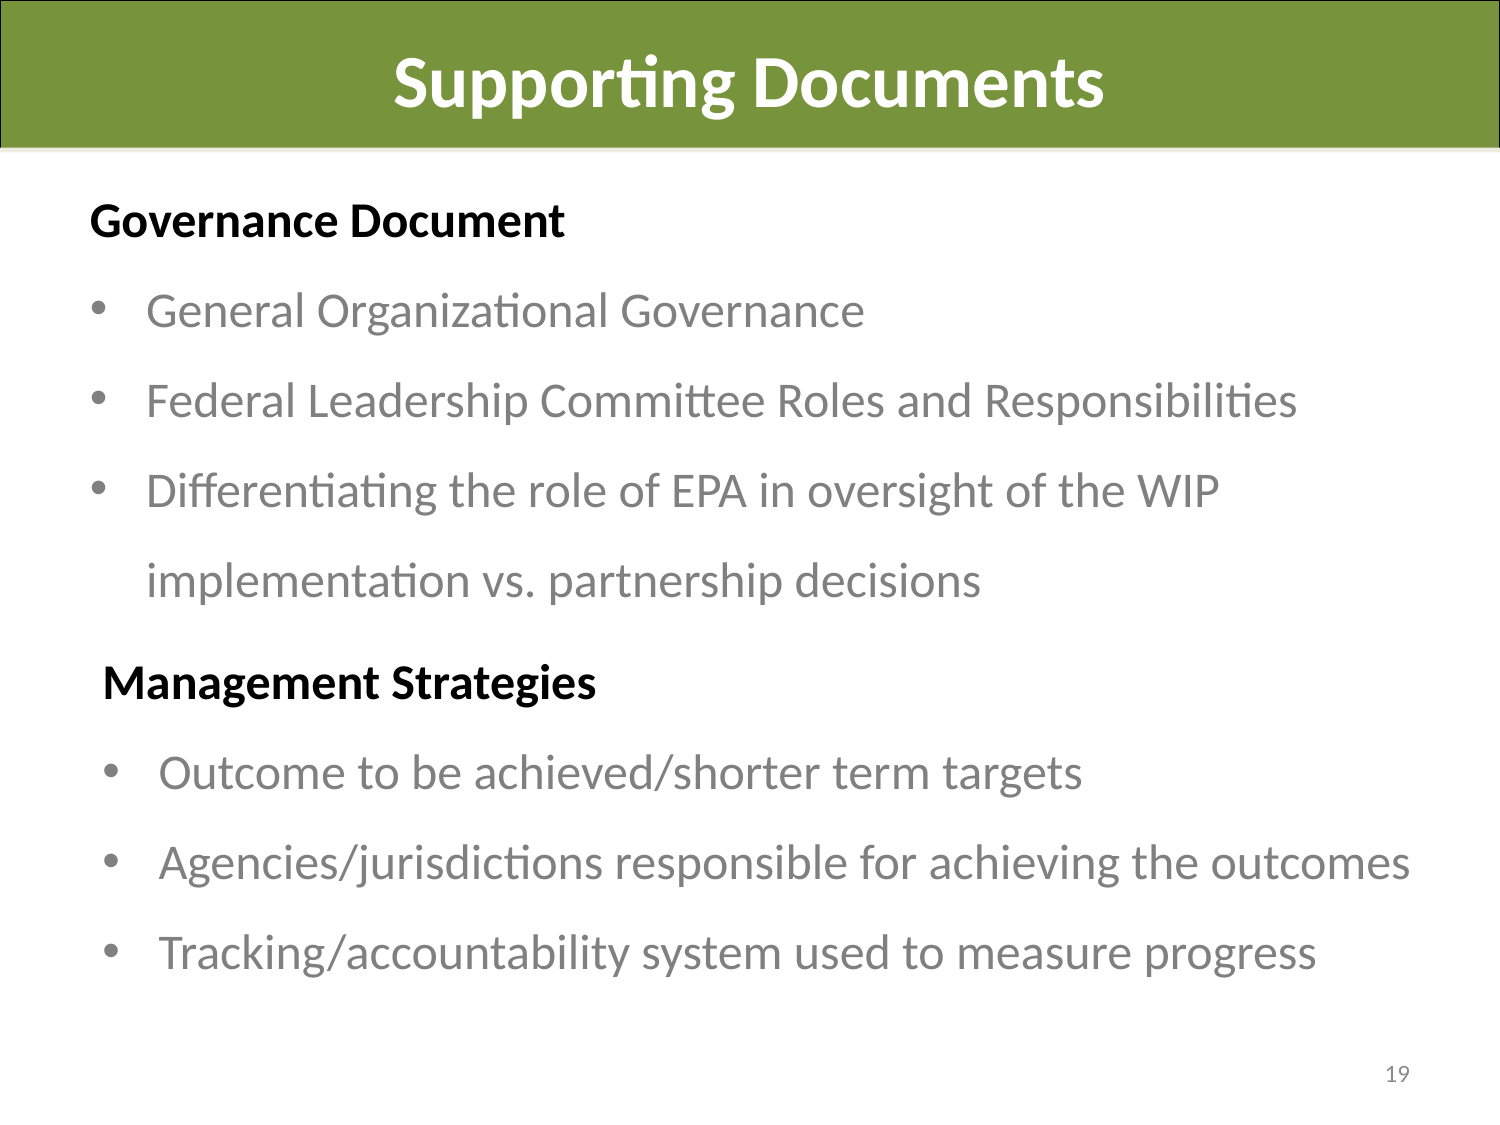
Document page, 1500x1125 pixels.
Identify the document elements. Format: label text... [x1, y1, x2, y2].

text_box Governance Document General Organizational Governance Federal Leadership Committee Roles and Responsibilities Differentiating the role of EPA in oversight of the WIP implementation vs. partnership decisions [74, 159, 1425, 615]
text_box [0, 0, 1500, 151]
text_box Management Strategies Outcome to be achieved/shorter term targets Agencies/jurisdictions responsible for achieving the outcomes Tracking/accountability system used to measure progress [87, 612, 1438, 988]
slide_number 19 [1074, 1042, 1425, 1103]
